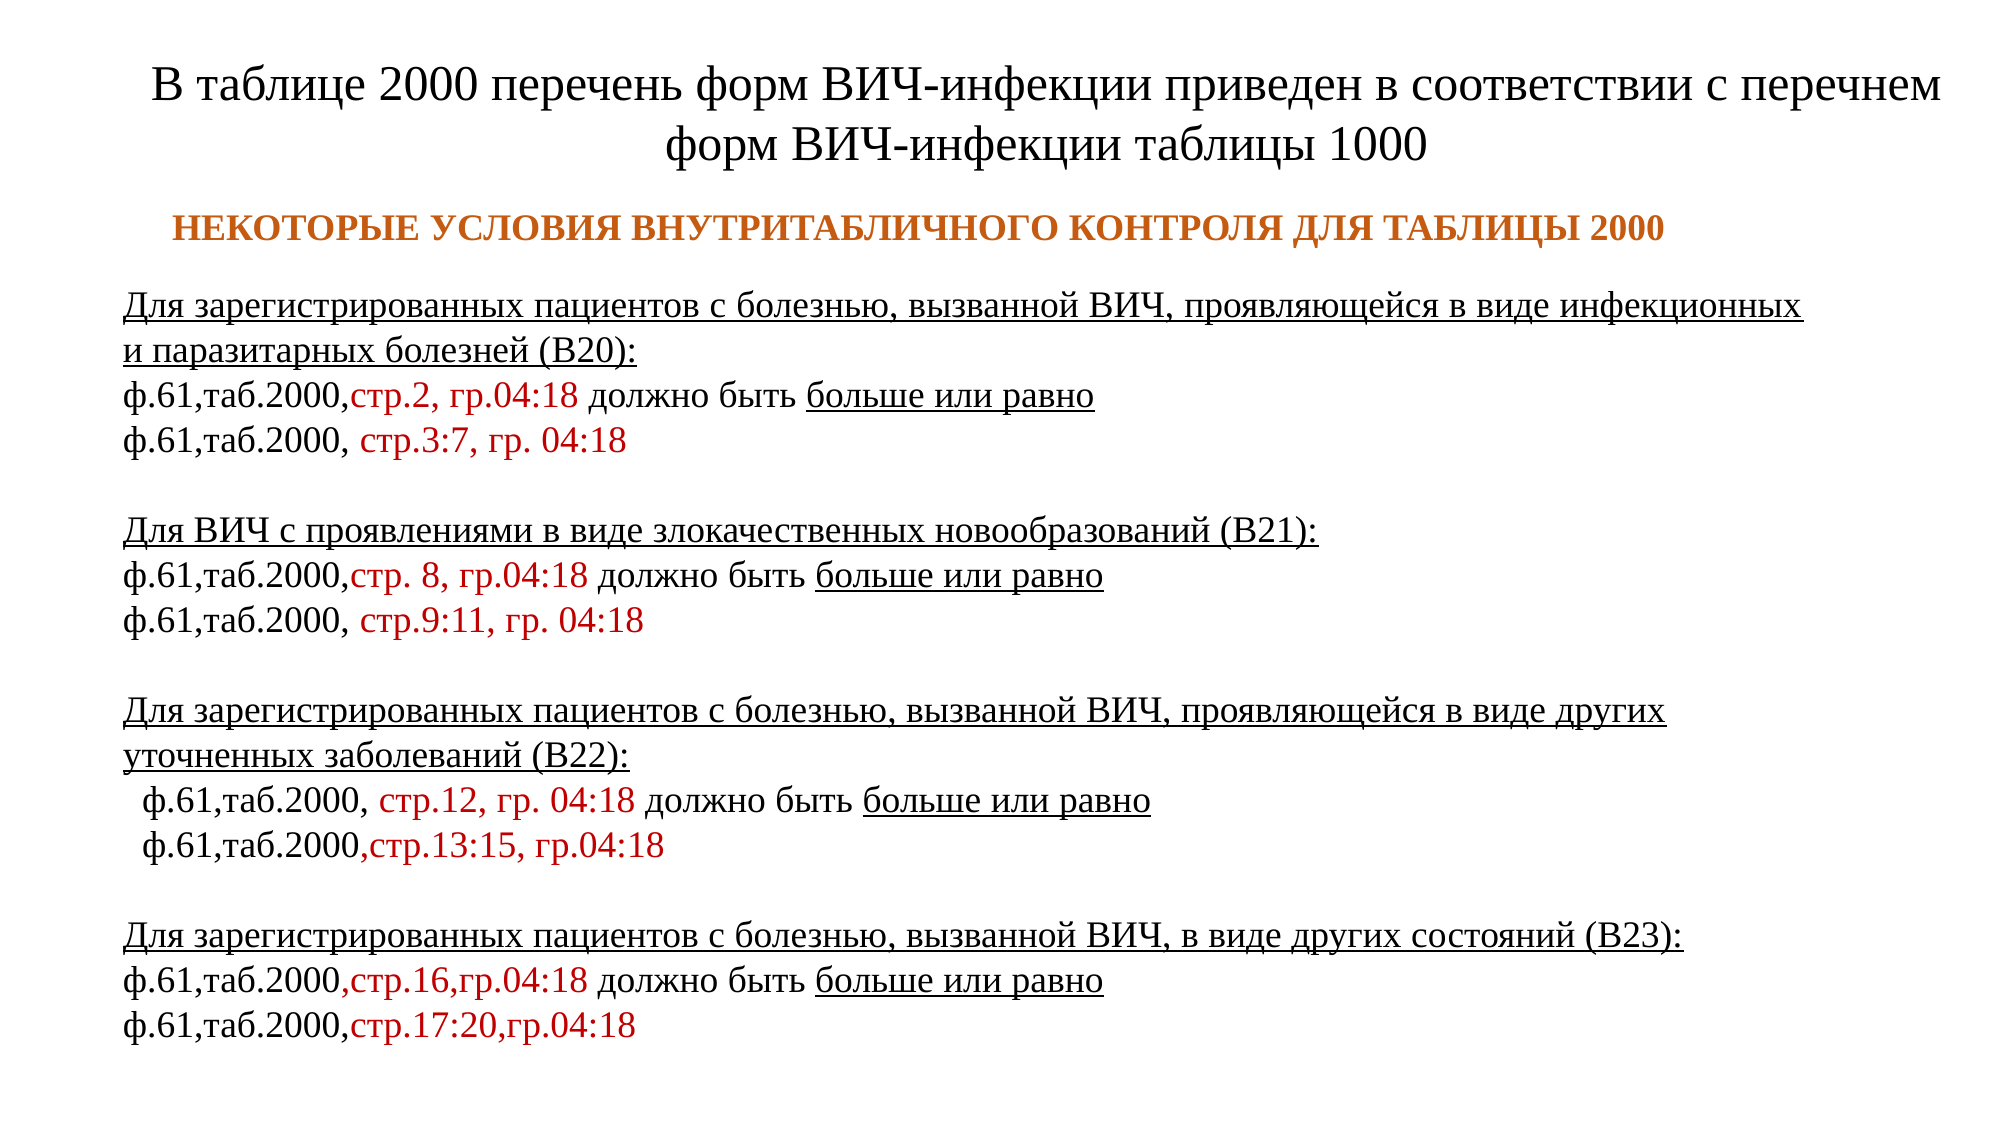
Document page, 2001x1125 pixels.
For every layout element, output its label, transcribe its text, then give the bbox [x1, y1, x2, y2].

text_box Для зарегистрированных пациентов с болезнью, вызванной ВИЧ, проявляющейся в виде инфекционных и паразитарных болезней (В20): ф.61,таб.2000,стр.2, гр.04:18 должно быть больше или равно ф.61,таб.2000, стр.3:7, гр. 04:18 Для ВИЧ с проявлениями в виде злокачественных новообразований (В21): ф.61,таб.2000,стр. 8, гр.04:18 должно быть больше или равно ф.61,таб.2000, стр.9:11, гр. 04:18 Для зарегистрированных пациентов с болезнью, вызванной ВИЧ, проявляющейся в виде других уточненных заболеваний (В22): ф.61,таб.2000, стр.12, гр. 04:18 должно быть больше или равно ф.61,таб.2000,стр.13:15, гр.04:18 Для зарегистрированных пациентов с болезнью, вызванной ВИЧ, в виде других состояний (В23): ф.61,таб.2000,стр.16,гр.04:18 должно быть больше или равно ф.61,таб.2000,стр.17:20,гр.04:18 [108, 272, 1819, 1053]
text_box НЕКОТОРЫЕ УСЛОВИЯ ВНУТРИТАБЛИЧНОГО КОНТРОЛЯ ДЛЯ ТАБЛИЦЫ 2000 [108, 195, 1730, 256]
text_box В таблице 2000 перечень форм ВИЧ-инфекции приведен в соответствии с перечнем форм ВИЧ-инфекции таблицы 1000 [135, 42, 1958, 178]
